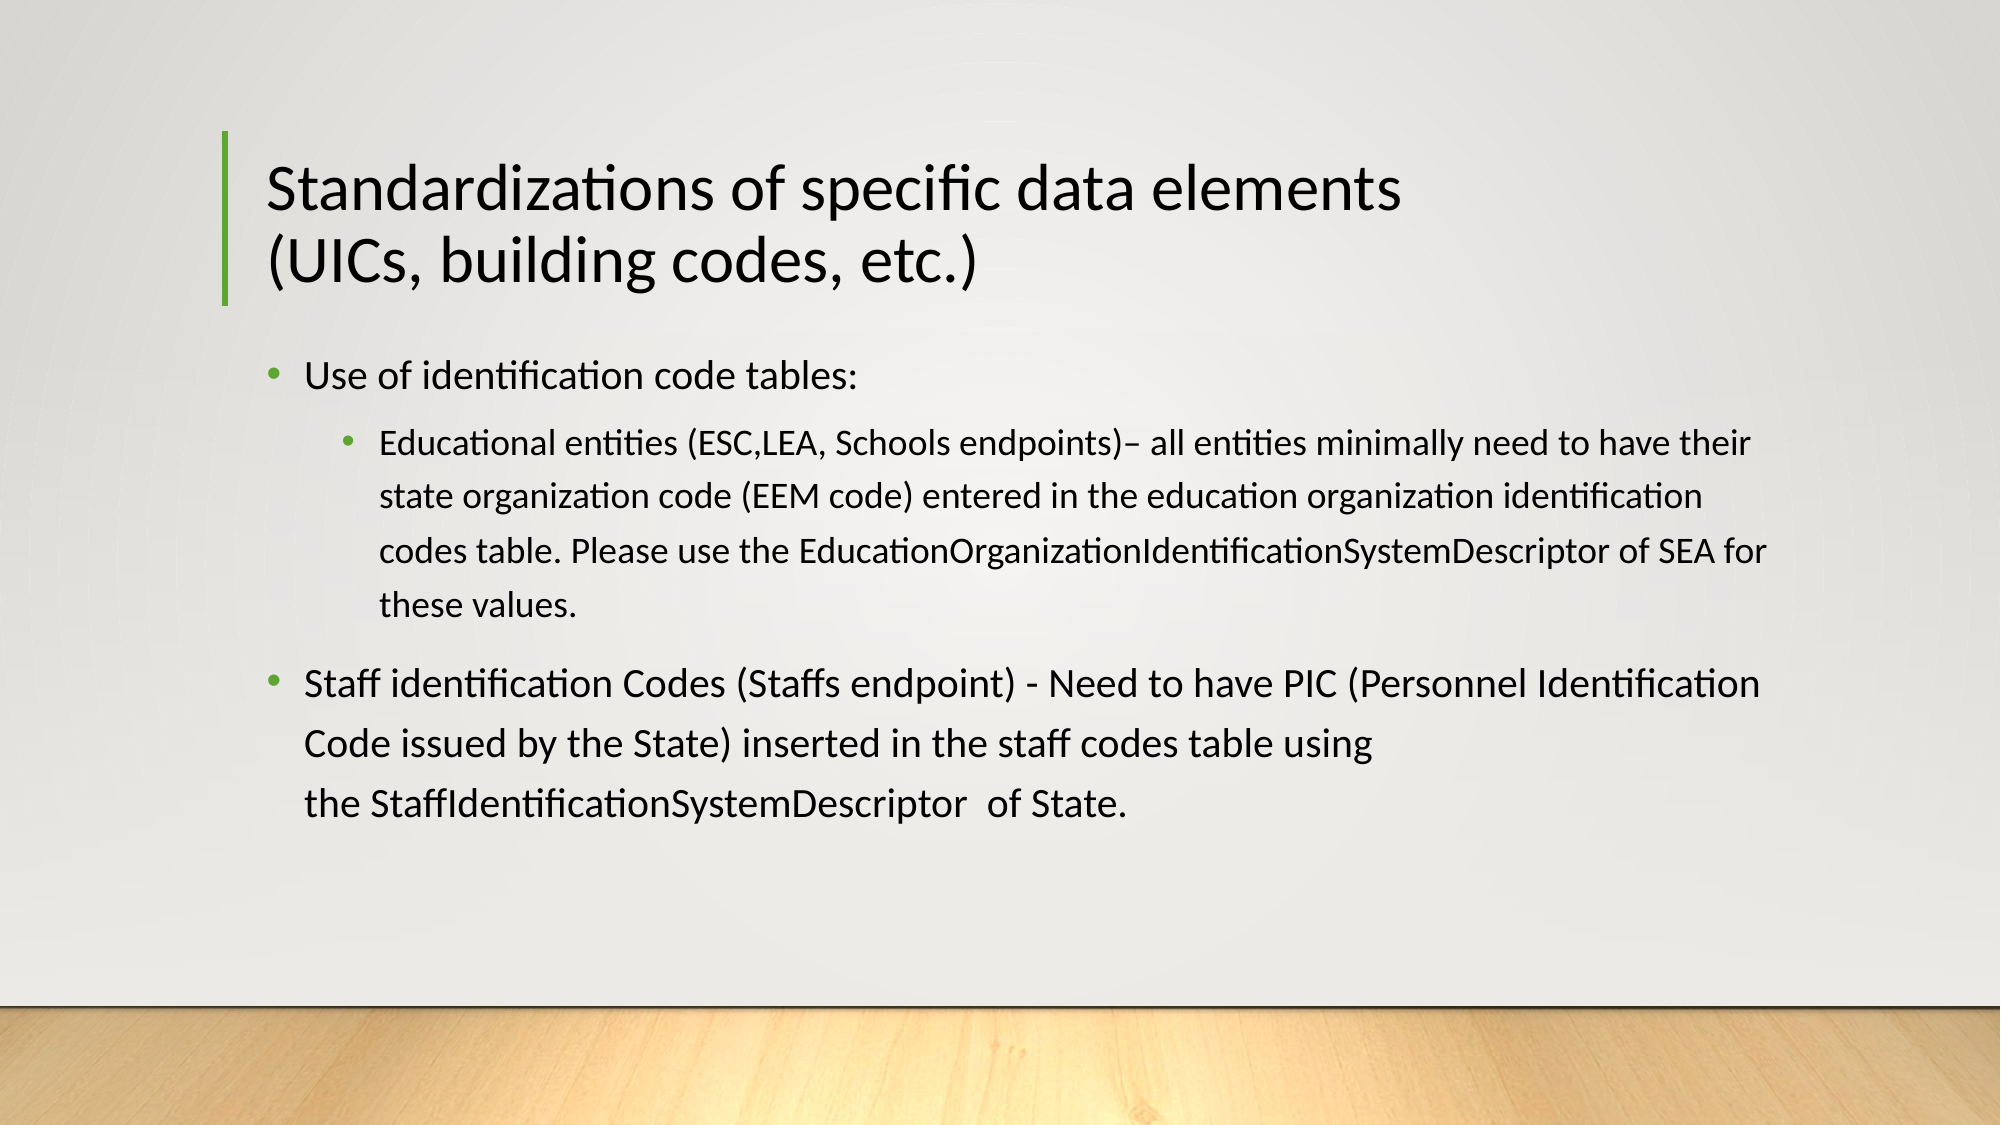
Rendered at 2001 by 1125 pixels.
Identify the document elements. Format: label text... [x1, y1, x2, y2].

picture [0, 1006, 2000, 1125]
title Standardizations of specific data elements (UICs, building codes, etc.) [251, 131, 1814, 305]
list Use of identification code tables: Educational entities (ESC,LEA, Schools endpoints)– all entities minimally need to have their state organization code (EEM code) entered in the education organization identification codes table. Please use the EducationOrganizationIdentificationSystemDescriptor of SEA for these values. Staff identification Codes (Staffs endpoint) - Need to have PIC (Personnel Identification Code issued by the State) inserted in the staff codes table using the StaffIdentificationSystemDescriptor of State. [251, 330, 1814, 897]
